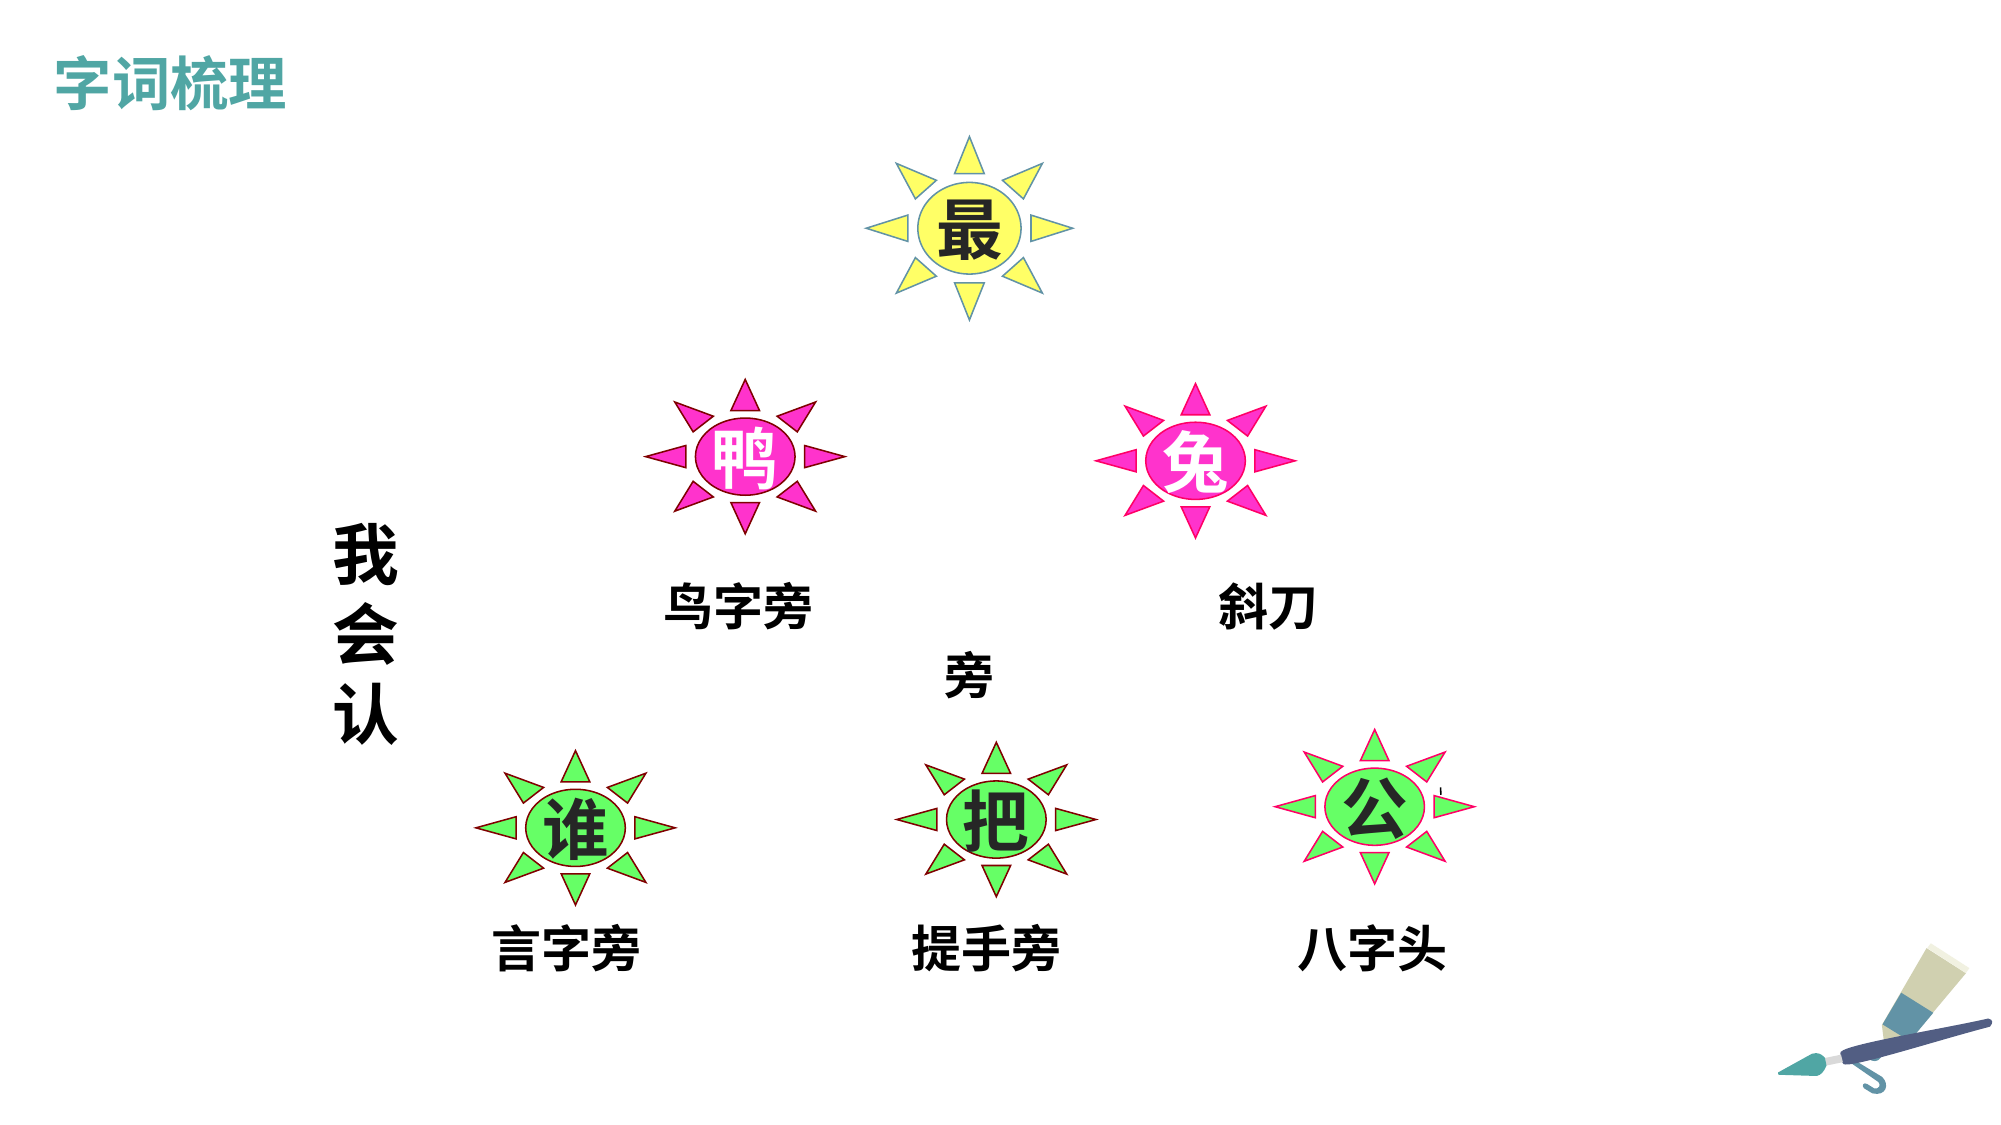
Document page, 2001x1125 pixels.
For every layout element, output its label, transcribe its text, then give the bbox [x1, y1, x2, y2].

text_box 公 [1406, 831, 1446, 862]
text_box 我会认 [317, 285, 408, 761]
text_box 鸟字旁 斜刀旁 [585, 526, 1354, 611]
text_box 把 [982, 742, 1011, 774]
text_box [1811, 945, 1974, 1125]
text_box 最 [1002, 163, 1043, 199]
text_box 最 [896, 257, 937, 294]
text_box 最 [1030, 215, 1073, 242]
text_box 把 [1055, 808, 1096, 831]
text_box 公 [1360, 729, 1389, 761]
text_box 鸭 [695, 418, 796, 496]
text_box 最 [896, 163, 937, 199]
text_box 最 [866, 215, 908, 242]
text_box 公 [1304, 752, 1343, 782]
text_box 鸭 [674, 401, 714, 432]
text_box 把 [925, 764, 965, 795]
text_box 谁 [607, 852, 646, 883]
text_box 兔 [1227, 406, 1266, 437]
text_box 兔 [1125, 406, 1164, 437]
text_box 字词梳理 [39, 39, 476, 125]
text_box 鸭 [730, 502, 760, 526]
text_box 公 [1275, 795, 1316, 818]
text_box 谁 [505, 852, 544, 883]
text_box 公 [1324, 768, 1425, 846]
text_box 把 [1028, 764, 1067, 795]
text_box 鸭 [777, 401, 816, 432]
text_box 鸭 [777, 481, 816, 512]
text_box 最 [954, 282, 985, 320]
text_box 把 [946, 780, 1047, 859]
text_box 鸭 [645, 445, 686, 468]
text_box 兔 [1145, 422, 1246, 500]
text_box 鸭 [730, 379, 760, 411]
text_box 兔 [1125, 485, 1164, 516]
text_box 最 [954, 136, 985, 174]
text_box 言字旁 提手旁 八字头 [327, 910, 1612, 1036]
text_box 谁 [561, 873, 590, 906]
text_box 公 [1360, 852, 1389, 884]
text_box 公 [1406, 752, 1446, 782]
text_box 谁 [505, 773, 544, 804]
text_box 兔 [1254, 449, 1296, 472]
text_box 兔 [1095, 449, 1137, 472]
text_box 公 [1304, 831, 1343, 862]
text_box 谁 [607, 773, 646, 804]
text_box 鸭 [674, 481, 714, 512]
text_box 把 [982, 865, 1011, 897]
text_box 把 [1028, 844, 1067, 875]
text_box 兔 [1181, 383, 1210, 415]
text_box 谁 [634, 816, 676, 839]
text_box 公 [1434, 795, 1475, 818]
text_box 鸭 [804, 445, 845, 468]
text_box 把 [925, 844, 965, 875]
text_box 谁 [525, 789, 626, 867]
text_box 谁 [561, 750, 590, 782]
text_box 把 [896, 808, 937, 831]
text_box 谁 [475, 816, 517, 839]
text_box 最 [917, 182, 1022, 275]
text_box 最 [1002, 257, 1043, 294]
text_box 兔 [1227, 485, 1266, 516]
text_box 兔 [1181, 506, 1210, 526]
